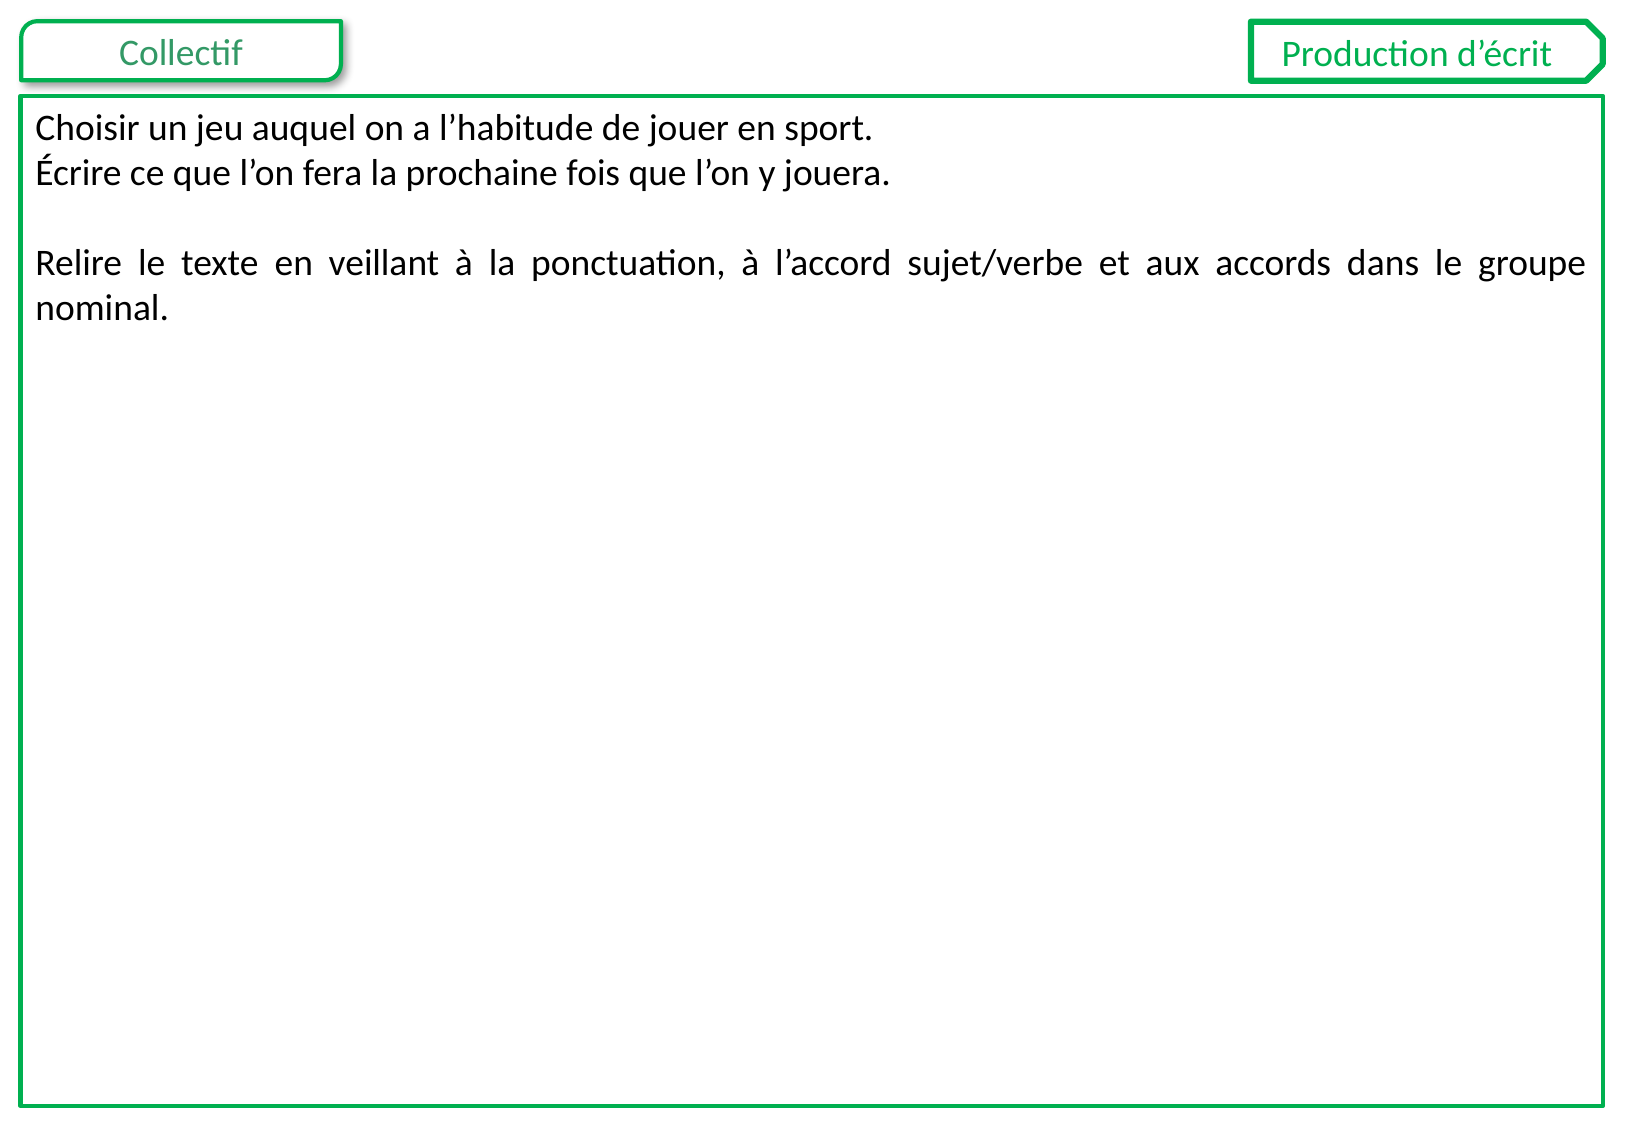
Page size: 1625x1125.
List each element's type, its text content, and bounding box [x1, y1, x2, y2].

list Production d’écrit [1250, 21, 1584, 81]
list Choisir un jeu auquel on a l’habitude de jouer en sport. Écrire ce que l’on fera la prochaine fois que l’on y jouera. Relire le texte en veillant à la ponctuation, à l’accord sujet/verbe et aux accords dans le groupe nominal. [18, 94, 1605, 1108]
